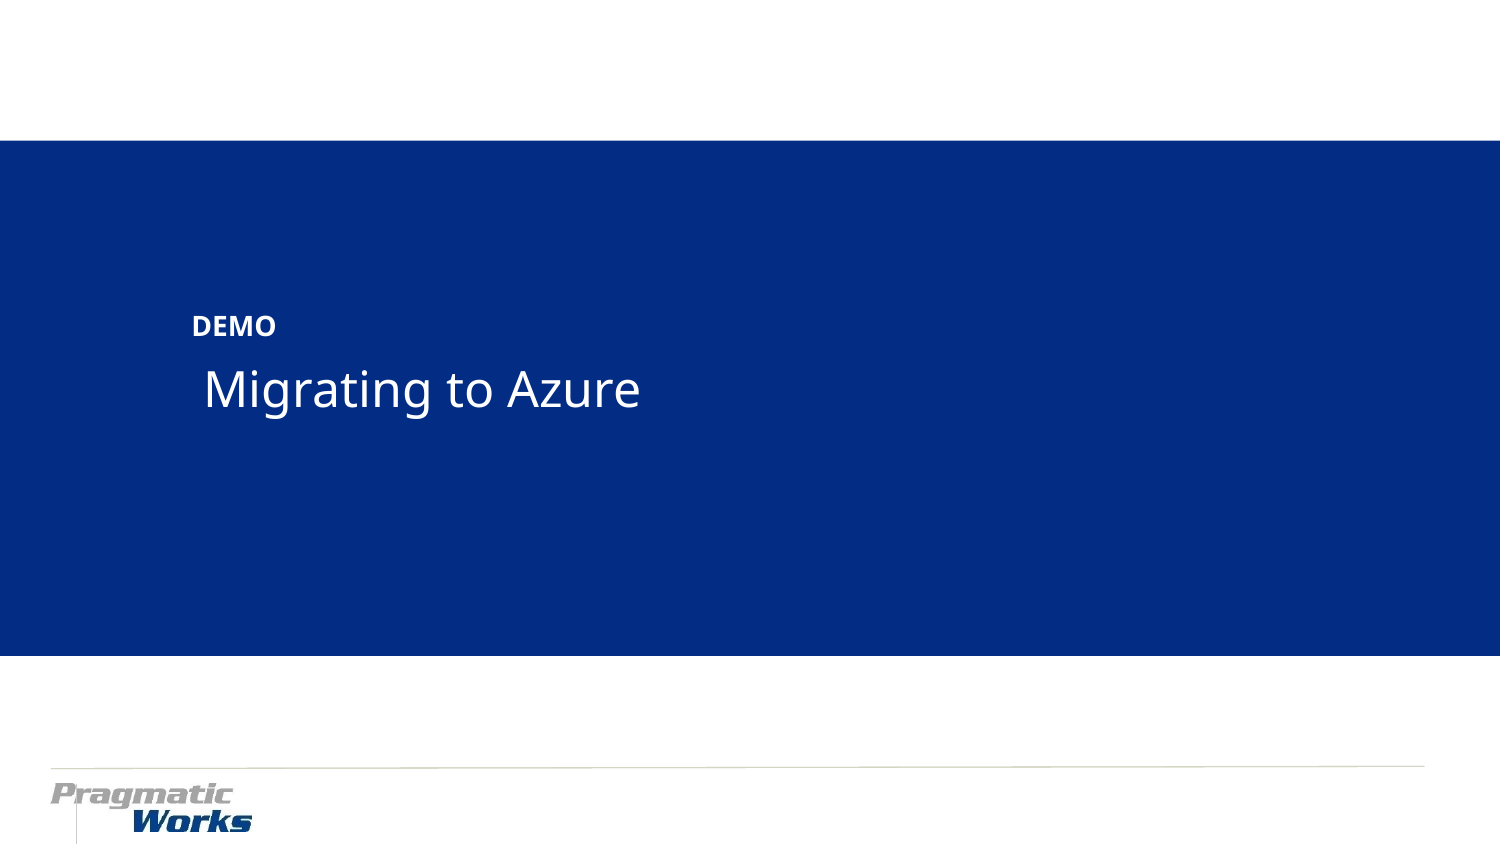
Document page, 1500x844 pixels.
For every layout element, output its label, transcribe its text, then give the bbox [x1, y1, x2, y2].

list Migrating to Azure [188, 356, 1325, 548]
picture [50, 783, 252, 832]
